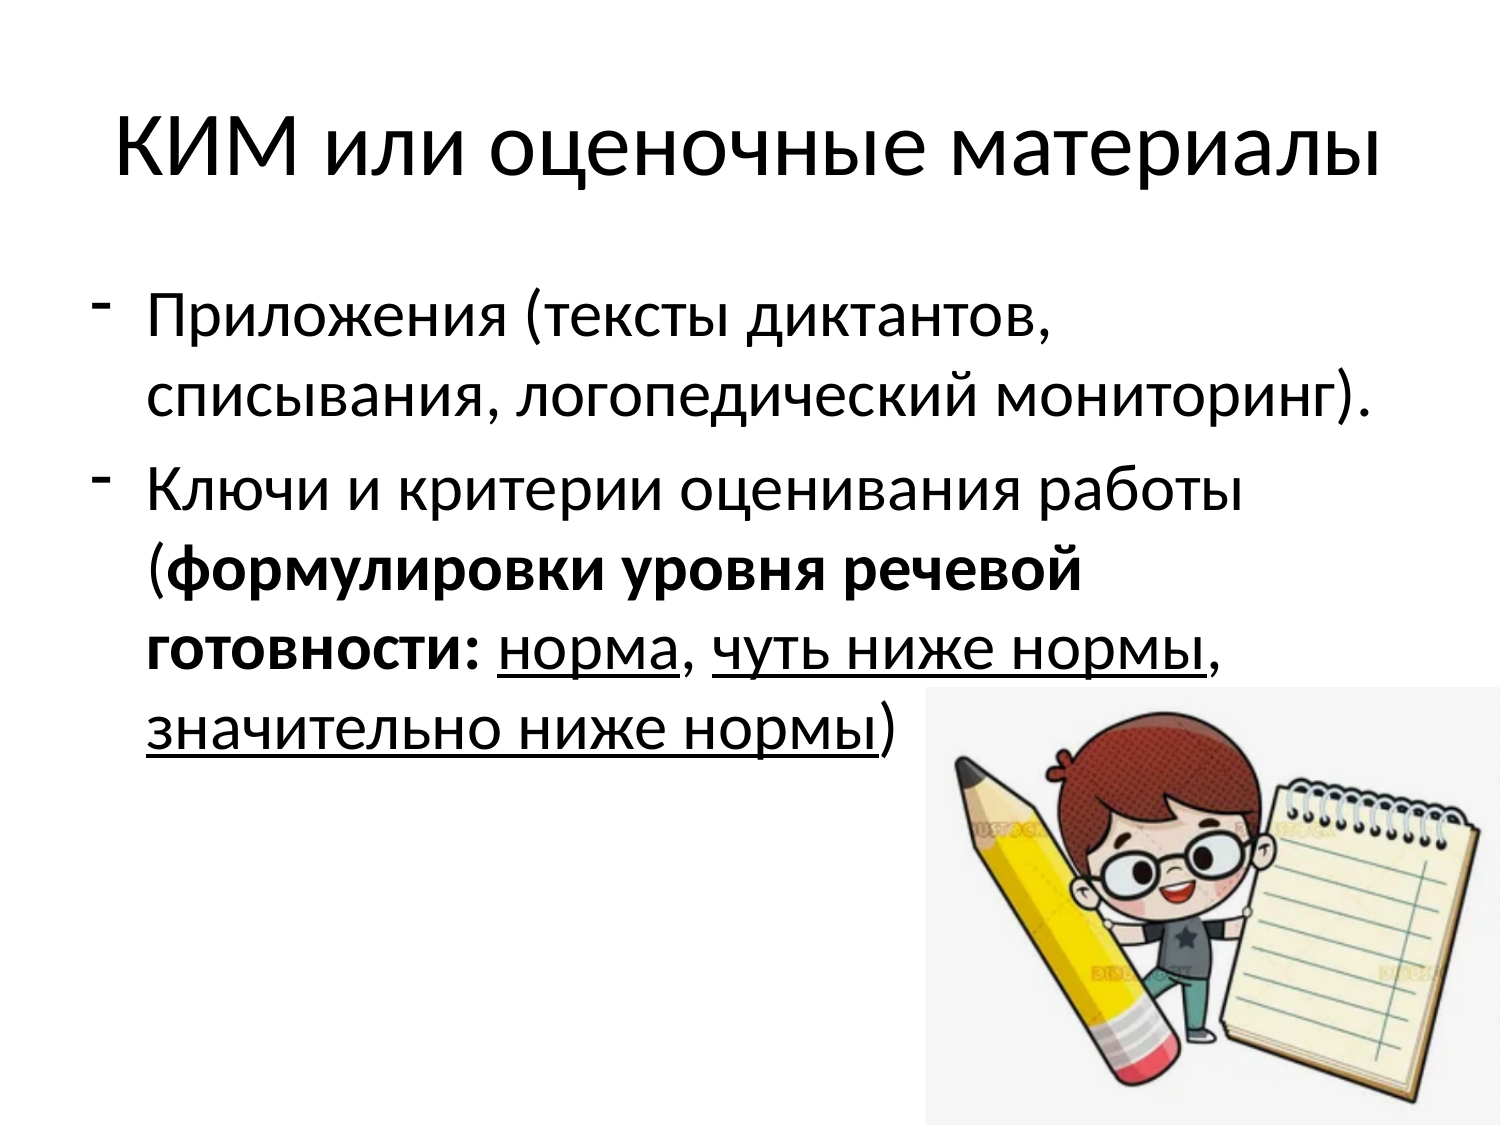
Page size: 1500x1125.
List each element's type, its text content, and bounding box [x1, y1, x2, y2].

title КИМ или оценочные материалы [75, 45, 1425, 233]
list Приложения (тексты диктантов, списывания, логопедический мониторинг). Ключи и критерии оценивания работы (формулировки уровня речевой готовности: норма, чуть ниже нормы, значительно ниже нормы) [75, 262, 1425, 1005]
picture [925, 687, 1500, 1125]
